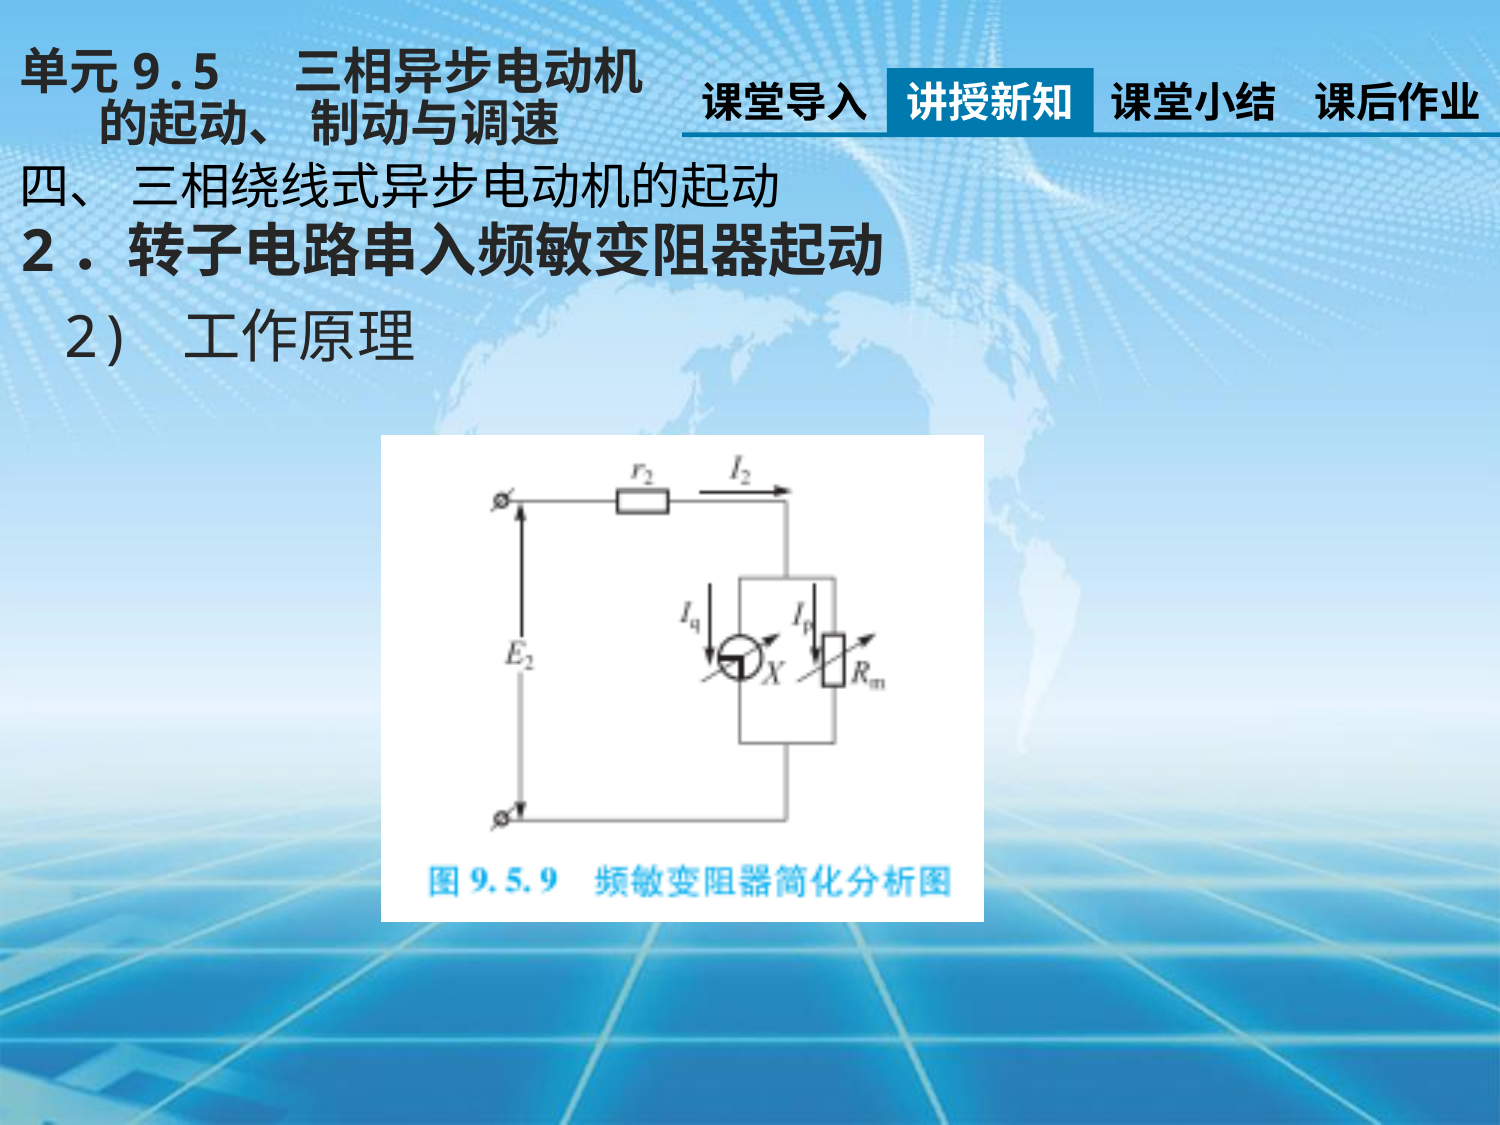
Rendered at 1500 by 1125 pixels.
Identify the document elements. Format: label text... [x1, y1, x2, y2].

text_box 2．转子电路串入频敏变阻器起动 [5, 225, 900, 291]
text_box 四、 三相绕线式异步电动机的起动 [4, 160, 1355, 225]
picture [0, 0, 1500, 1125]
text_box 2) 工作原理 [48, 291, 431, 377]
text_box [4, 39, 1500, 160]
